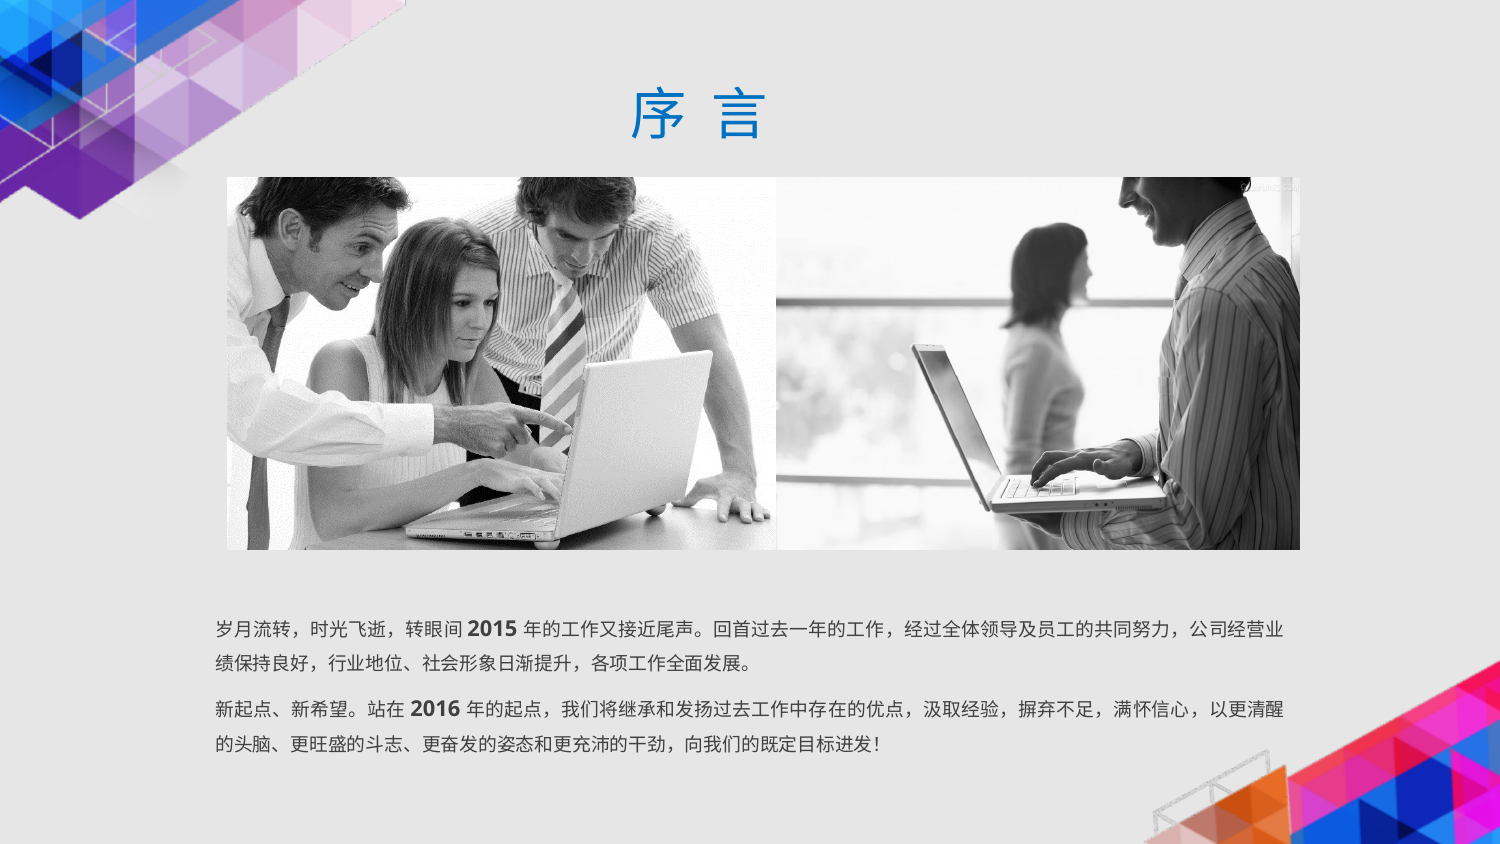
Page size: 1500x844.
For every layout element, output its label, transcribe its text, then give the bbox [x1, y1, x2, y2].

text_box 岁月流转，时光飞逝，转眼间2015年的工作又接近尾声。回首过去一年的工作，经过全体领导及员工的共同努力，公司经营业绩保持良好，行业地位、社会形象日渐提升，各项工作全面发展。 新起点、新希望。站在2016年的起点，我们将继承和发扬过去工作中存在的优点，汲取经验，摒弃不足，满怀信心，以更清醒的头脑、更旺盛的斗志、更奋发的姿态和更充沛的干劲，向我们的既定目标进发！ [200, 594, 1200, 763]
text_box 序 言 [615, 70, 796, 154]
picture [0, 0, 1500, 844]
